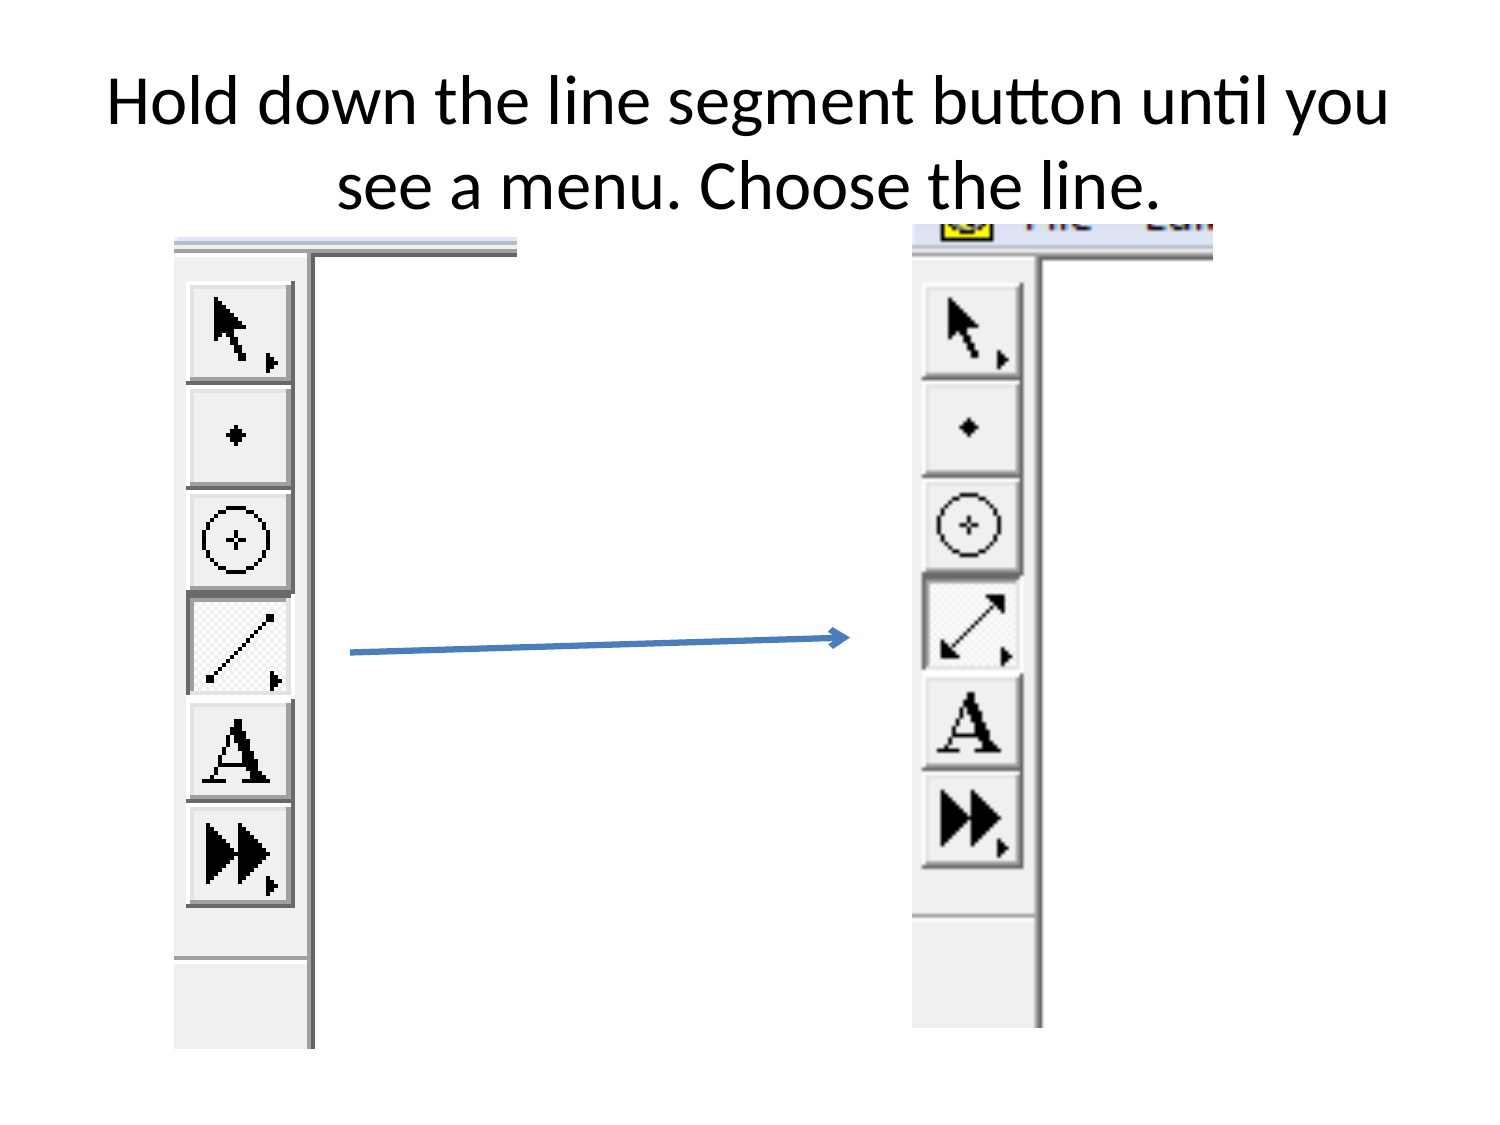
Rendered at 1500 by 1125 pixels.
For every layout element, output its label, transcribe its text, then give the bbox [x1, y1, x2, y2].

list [174, 237, 517, 1050]
title Hold down the line segment button until you see a menu. Choose the line. [75, 45, 1425, 233]
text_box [349, 637, 851, 653]
picture [912, 224, 1213, 1028]
